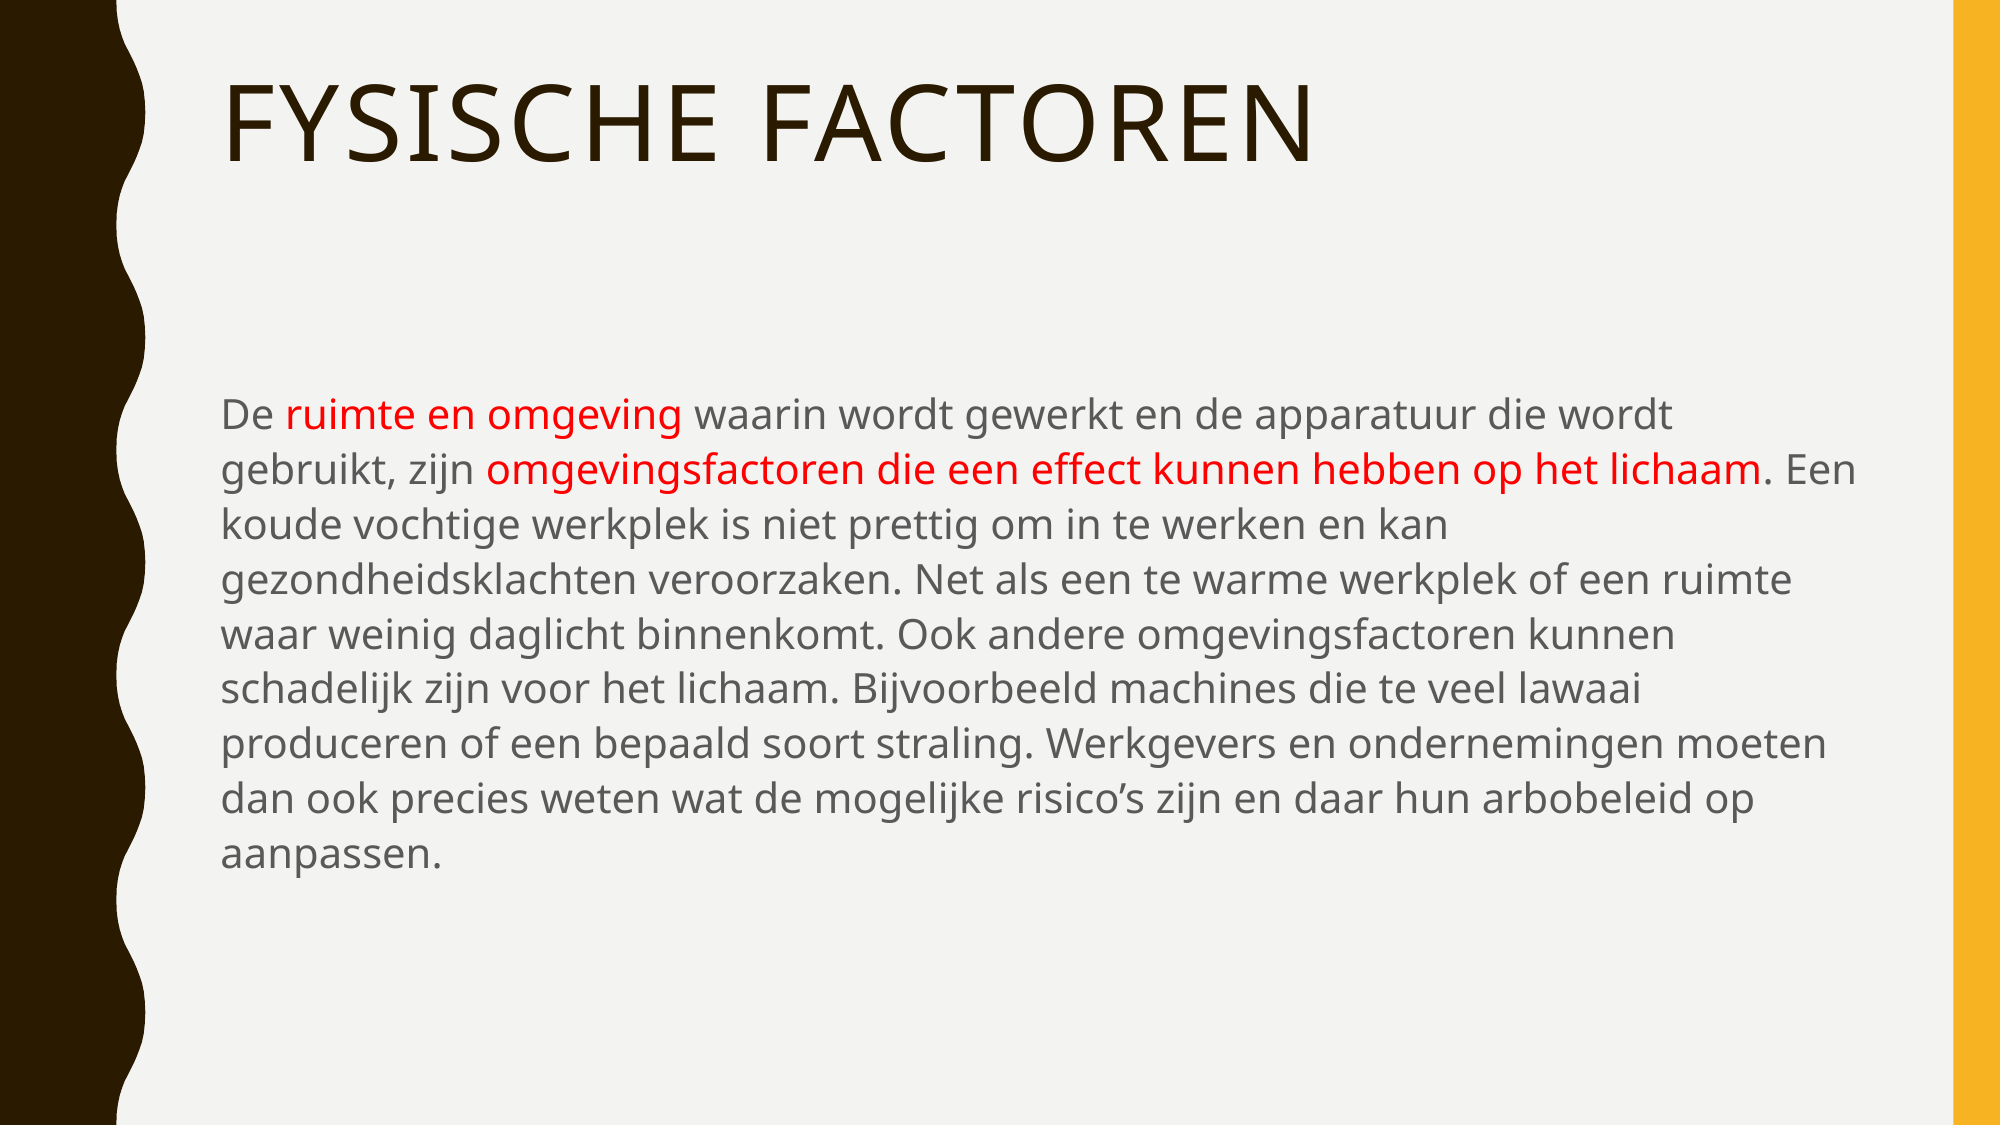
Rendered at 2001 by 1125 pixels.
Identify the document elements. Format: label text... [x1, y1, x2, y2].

title Fysische factoren [205, 62, 1875, 308]
list De ruimte en omgeving waarin wordt gewerkt en de apparatuur die wordt gebruikt, zijn omgevingsfactoren die een effect kunnen hebben op het lichaam. Een koude vochtige werkplek is niet prettig om in te werken en kan gezondheidsklachten veroorzaken. Net als een te warme werkplek of een ruimte waar weinig daglicht binnenkomt. Ook andere omgevingsfactoren kunnen schadelijk zijn voor het lichaam. Bijvoorbeeld machines die te veel lawaai produceren of een bepaald soort straling. Werkgevers en ondernemingen moeten dan ook precies weten wat de mogelijke risico’s zijn en daar hun arbobeleid op aanpassen. [205, 375, 1875, 965]
